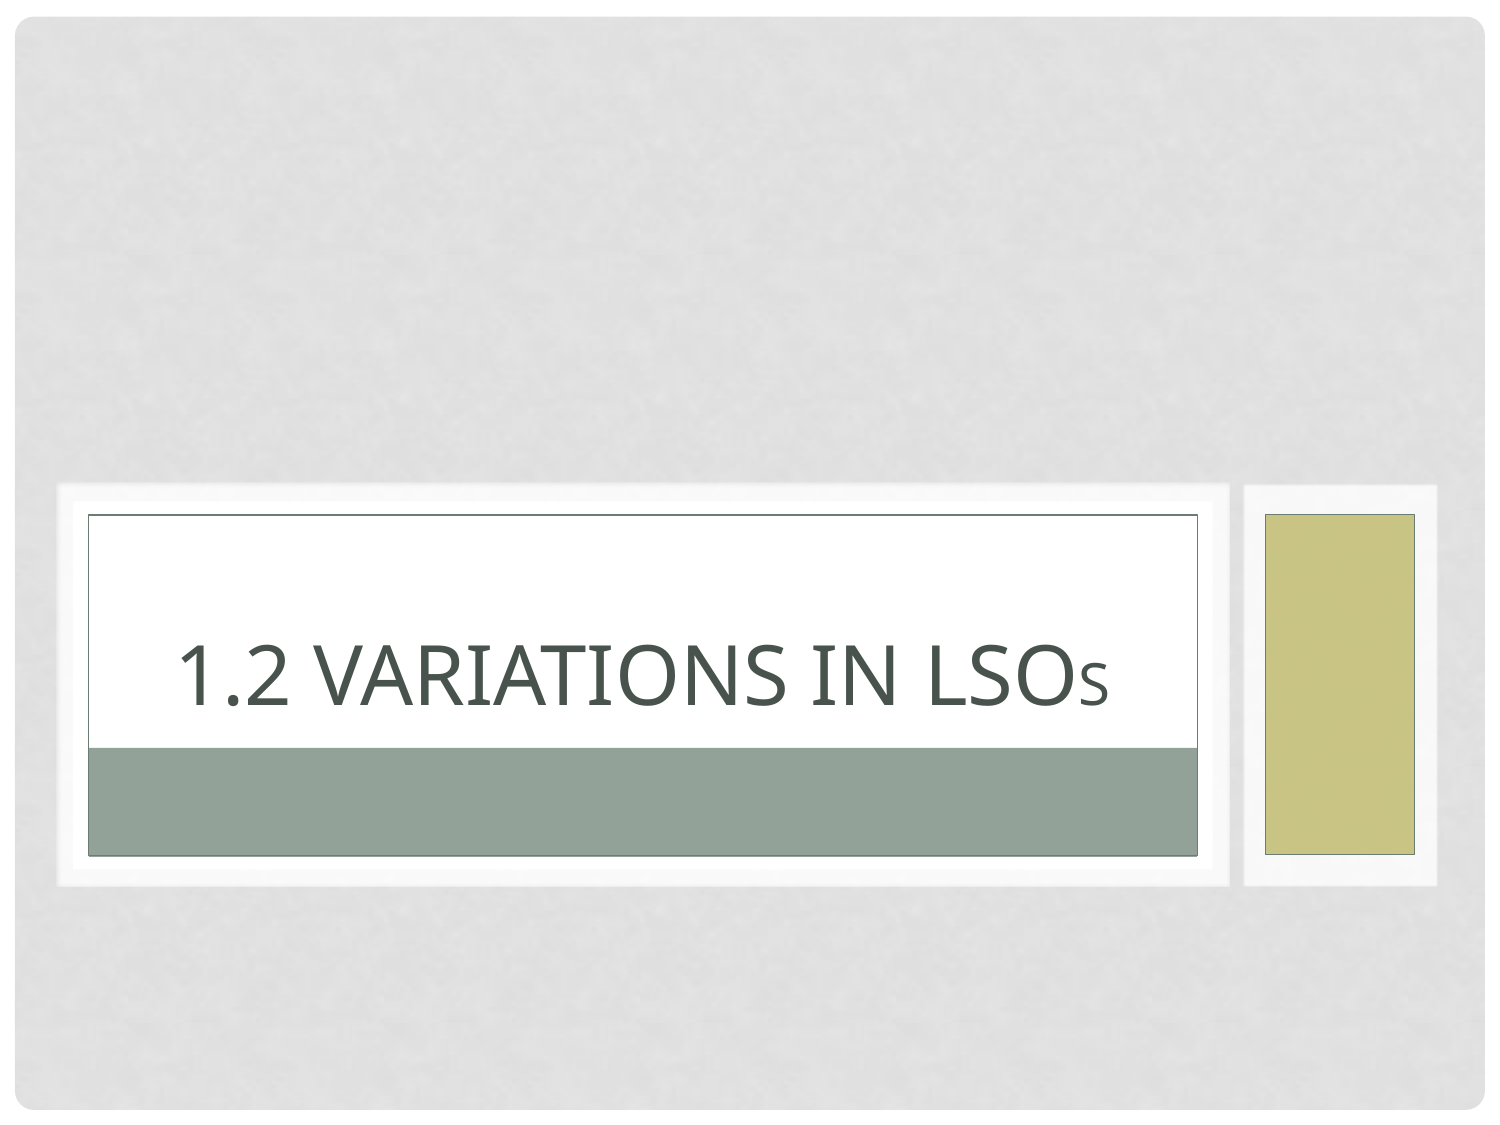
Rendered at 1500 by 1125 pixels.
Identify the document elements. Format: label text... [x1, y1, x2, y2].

title 1.2 Variations in LSOs [99, 529, 1187, 730]
